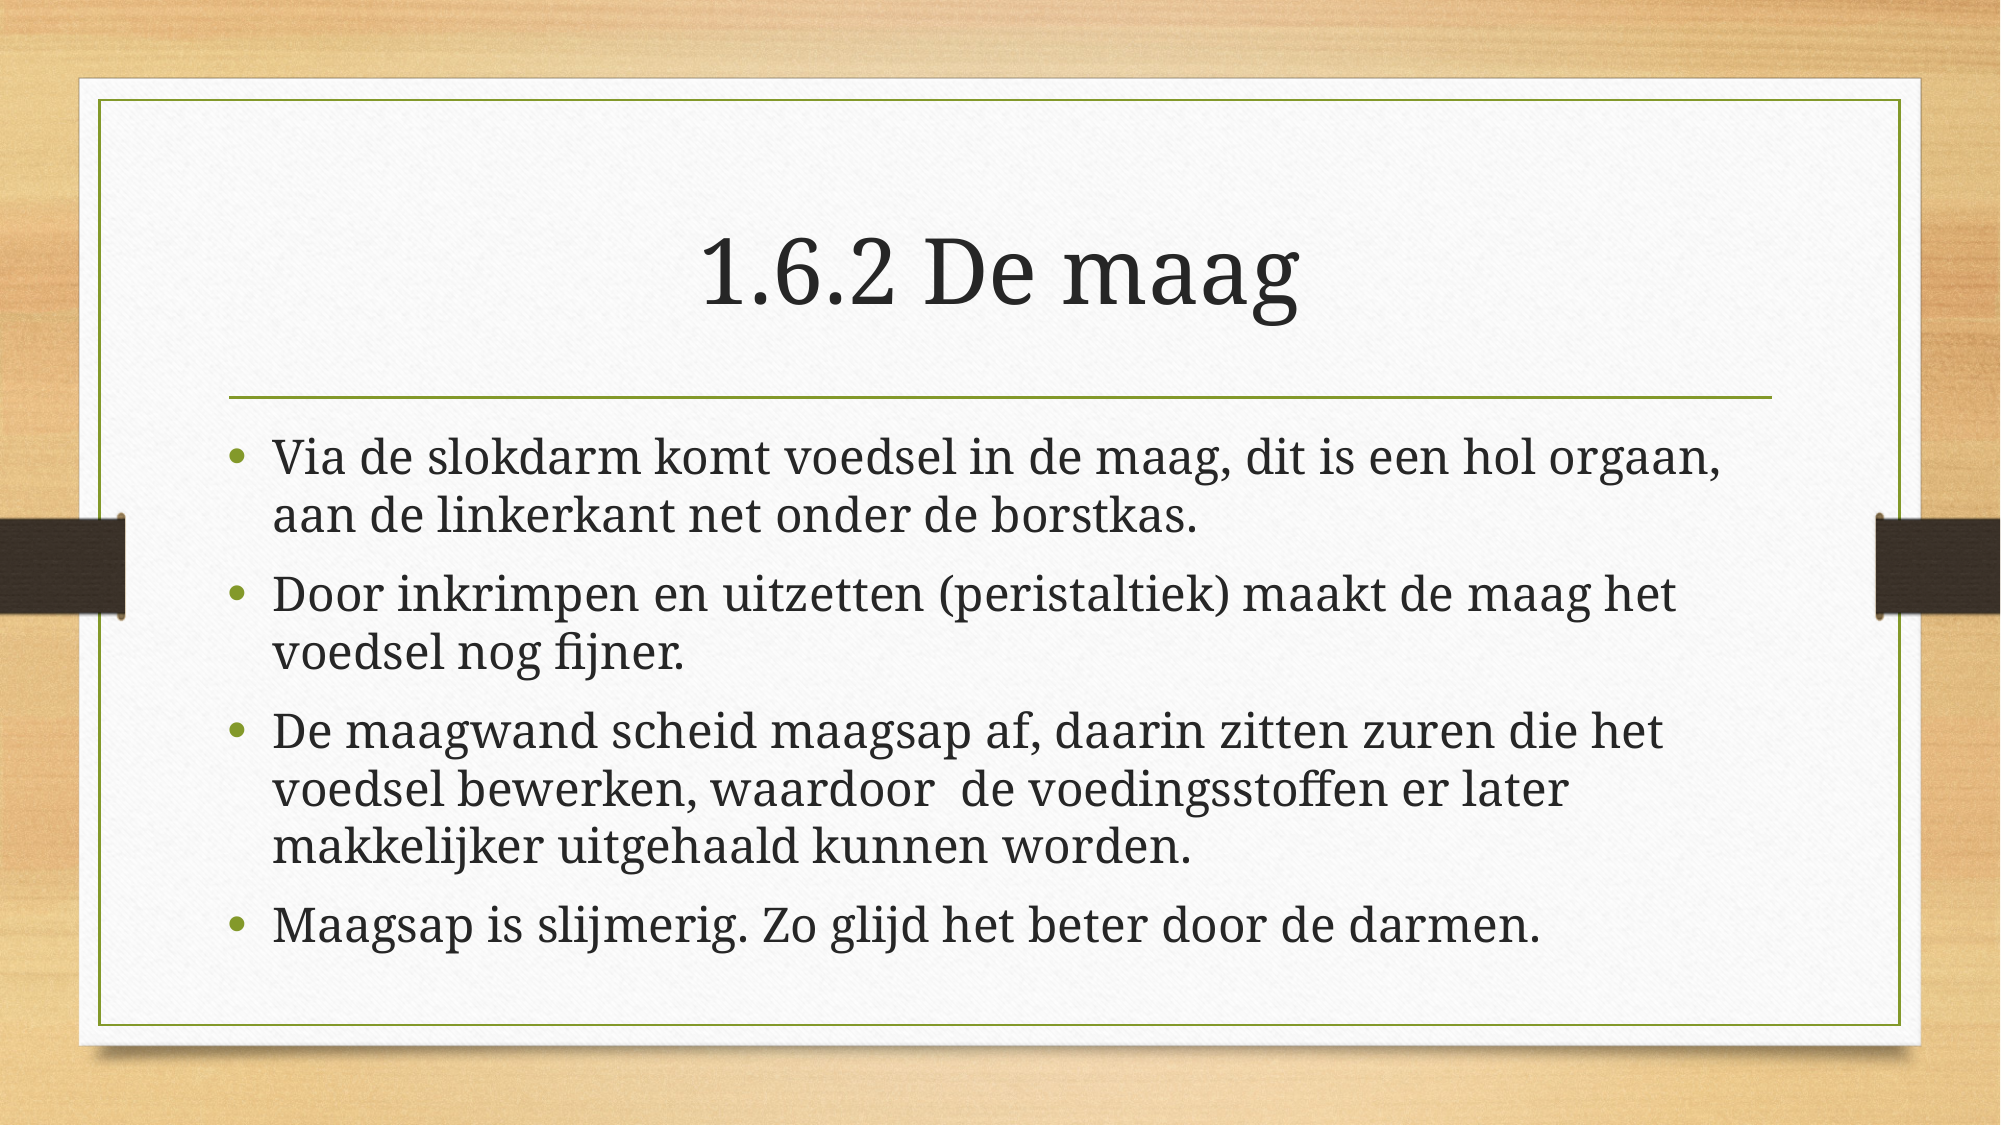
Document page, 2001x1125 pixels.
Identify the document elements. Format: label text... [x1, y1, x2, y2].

title 1.6.2 De maag [212, 161, 1788, 375]
list Via de slokdarm komt voedsel in de maag, dit is een hol orgaan, aan de linkerkant net onder de borstkas. Door inkrimpen en uitzetten (peristaltiek) maakt de maag het voedsel nog fijner. De maagwand scheid maagsap af, daarin zitten zuren die het voedsel bewerken, waardoor de voedingsstoffen er later makkelijker uitgehaald kunnen worden. Maagsap is slijmerig. Zo glijd het beter door de darmen. [212, 419, 1788, 964]
picture [0, 0, 2001, 1125]
